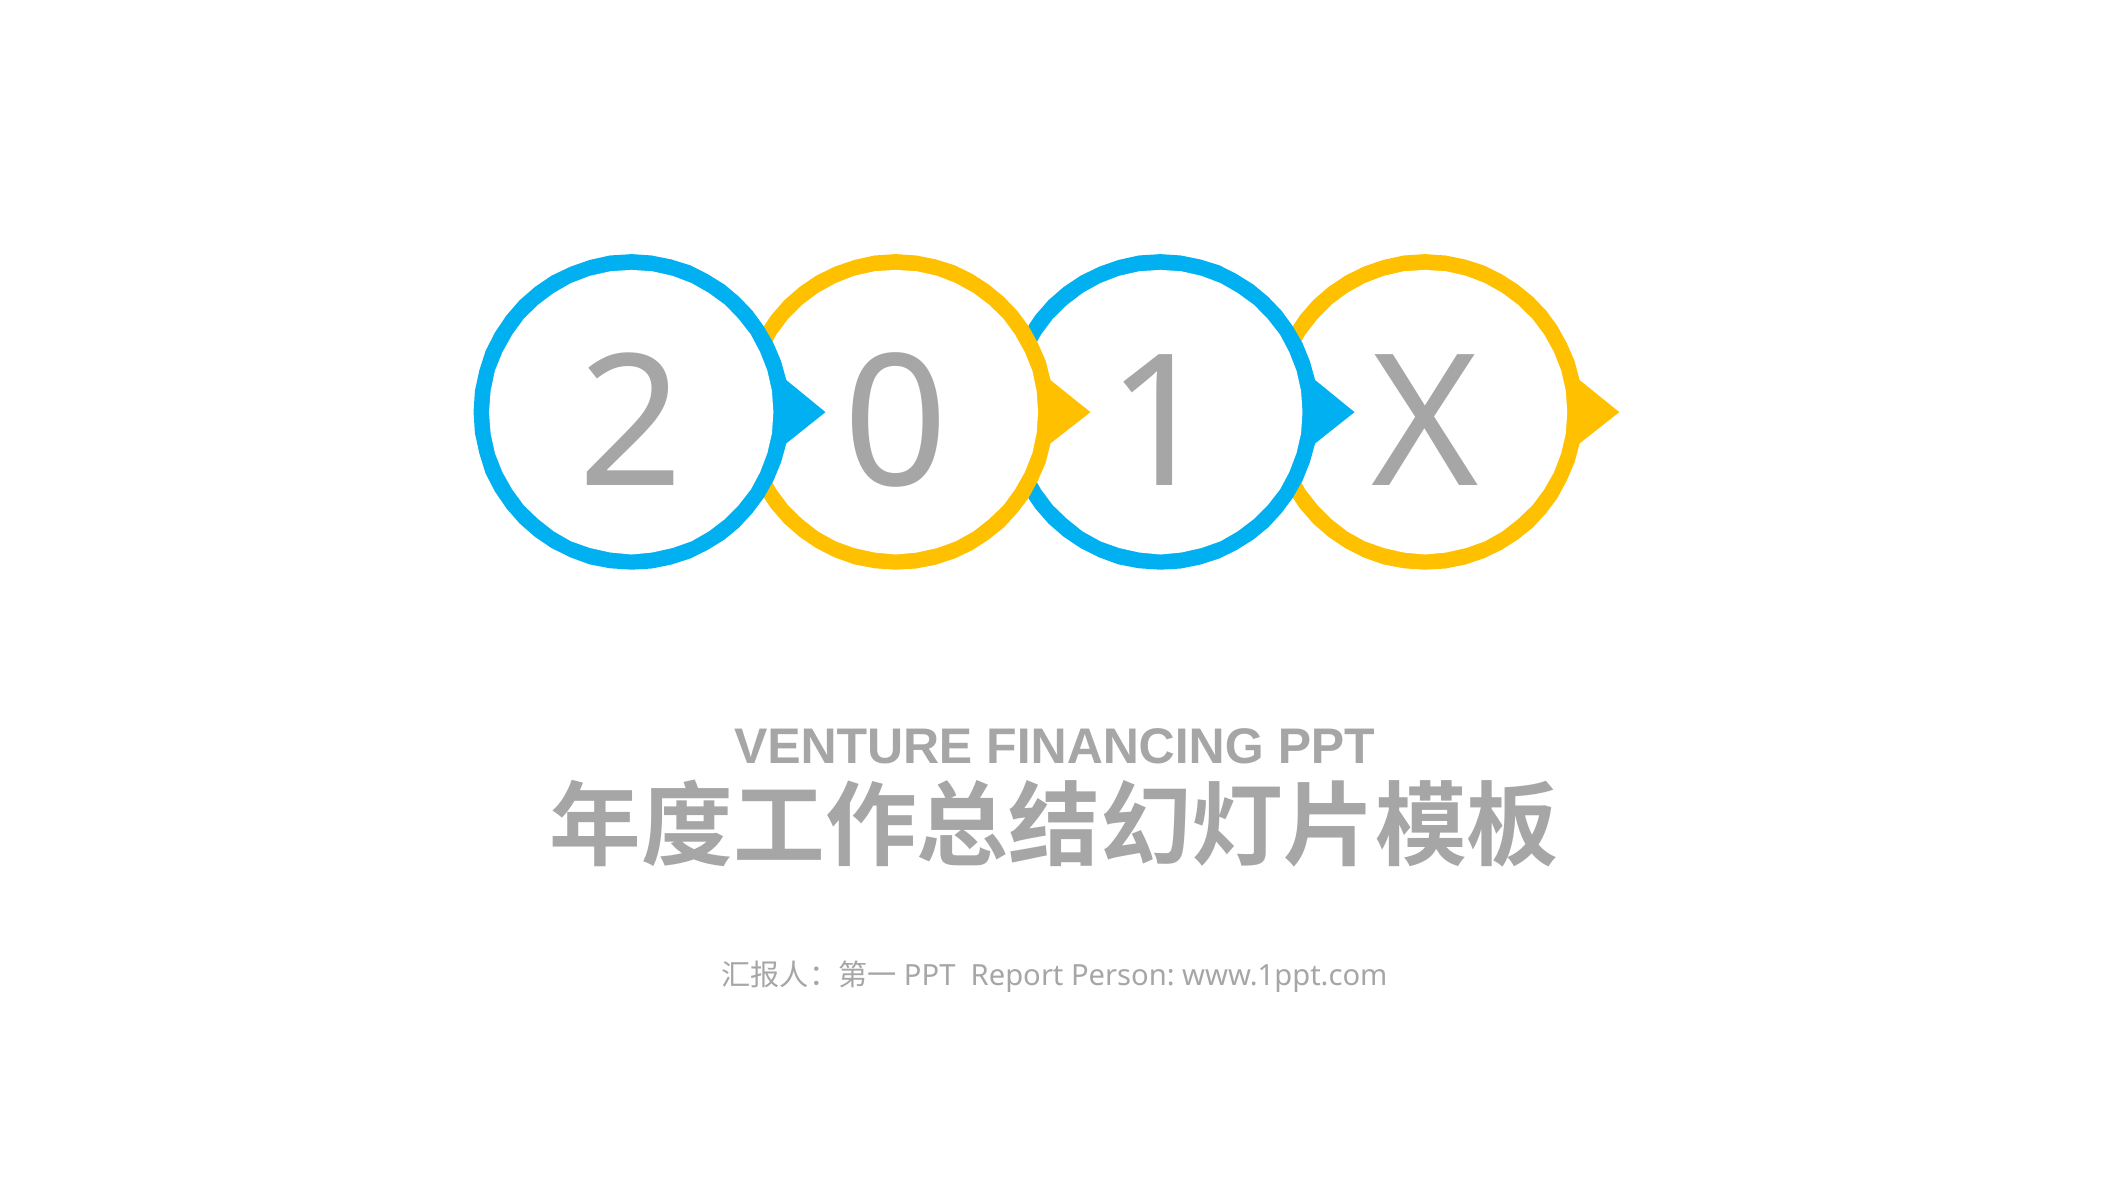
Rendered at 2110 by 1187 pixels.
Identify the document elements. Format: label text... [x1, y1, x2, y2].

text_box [1355, 254, 1620, 570]
text_box 年度工作总结幻灯片模板 [502, 766, 1608, 877]
text_box VENTURE FINANCING PPT [608, 713, 1501, 766]
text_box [473, 254, 826, 570]
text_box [826, 254, 1091, 570]
text_box 汇报人：第一PPT Report Person: www.1ppt.com [667, 956, 1443, 992]
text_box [1091, 254, 1355, 570]
